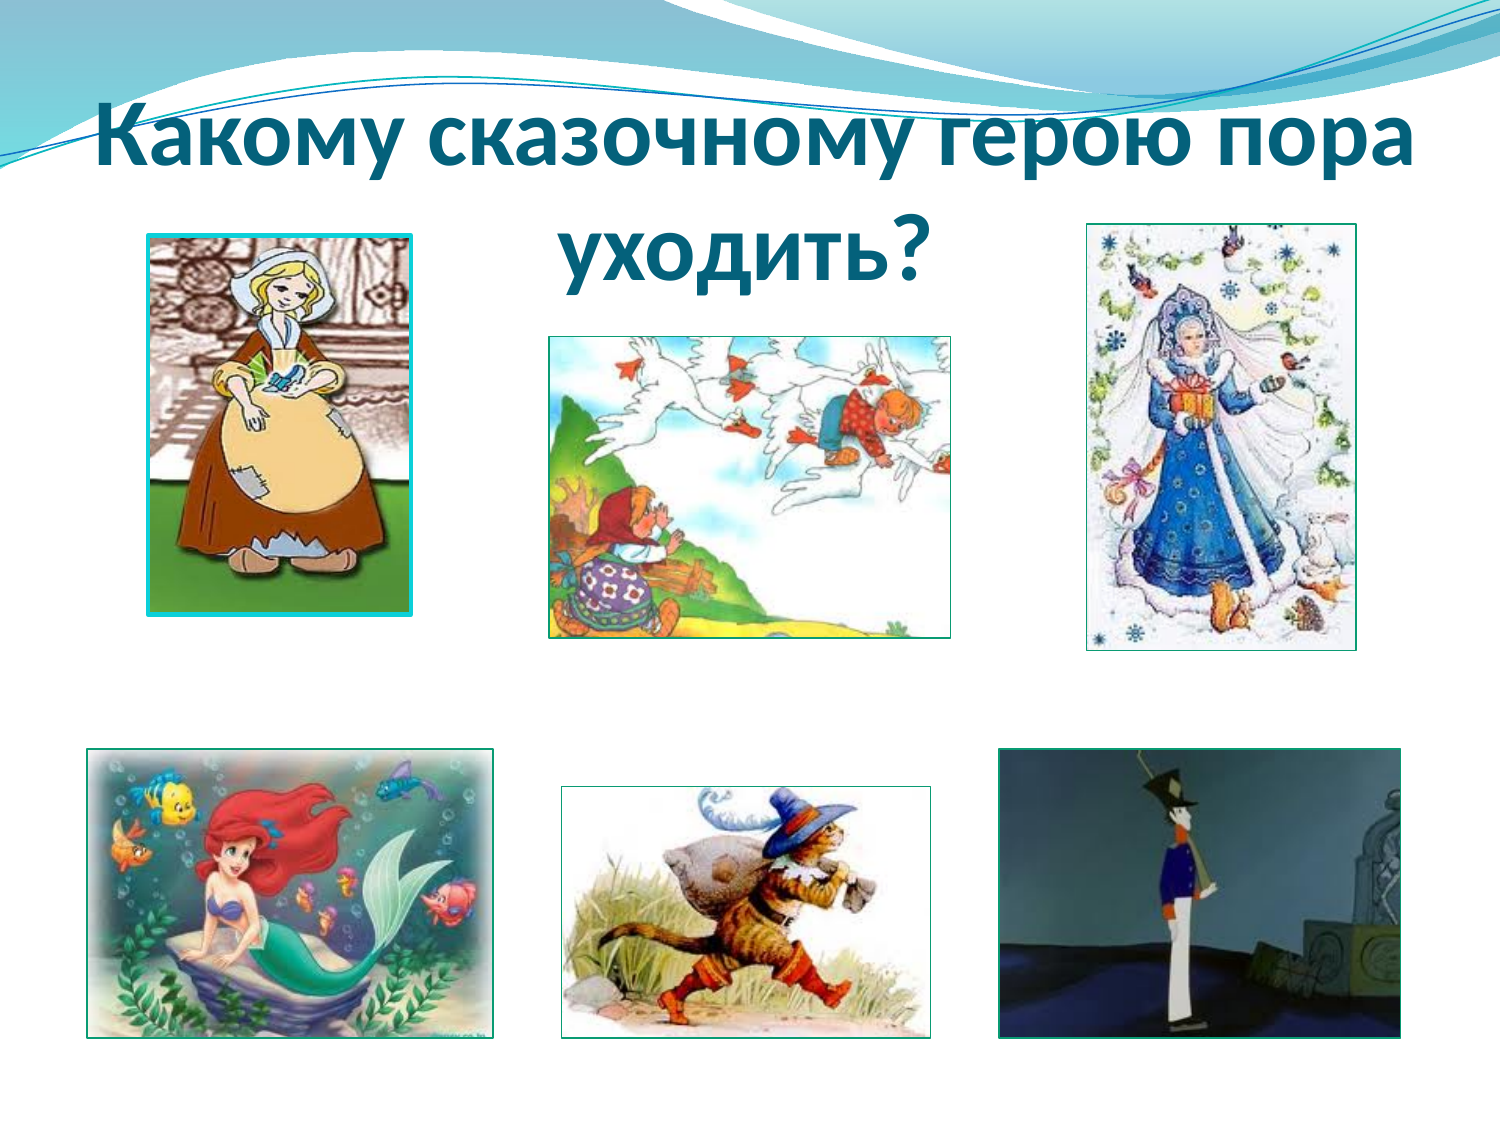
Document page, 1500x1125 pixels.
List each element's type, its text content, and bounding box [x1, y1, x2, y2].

text_box Б О К [142, 241, 146, 300]
picture [1087, 224, 1356, 651]
picture [562, 787, 930, 1038]
picture [87, 749, 493, 1038]
picture [149, 237, 410, 613]
picture [999, 749, 1401, 1038]
picture [549, 337, 951, 638]
title Какому сказочному герою пора уходить? [75, 62, 1438, 300]
